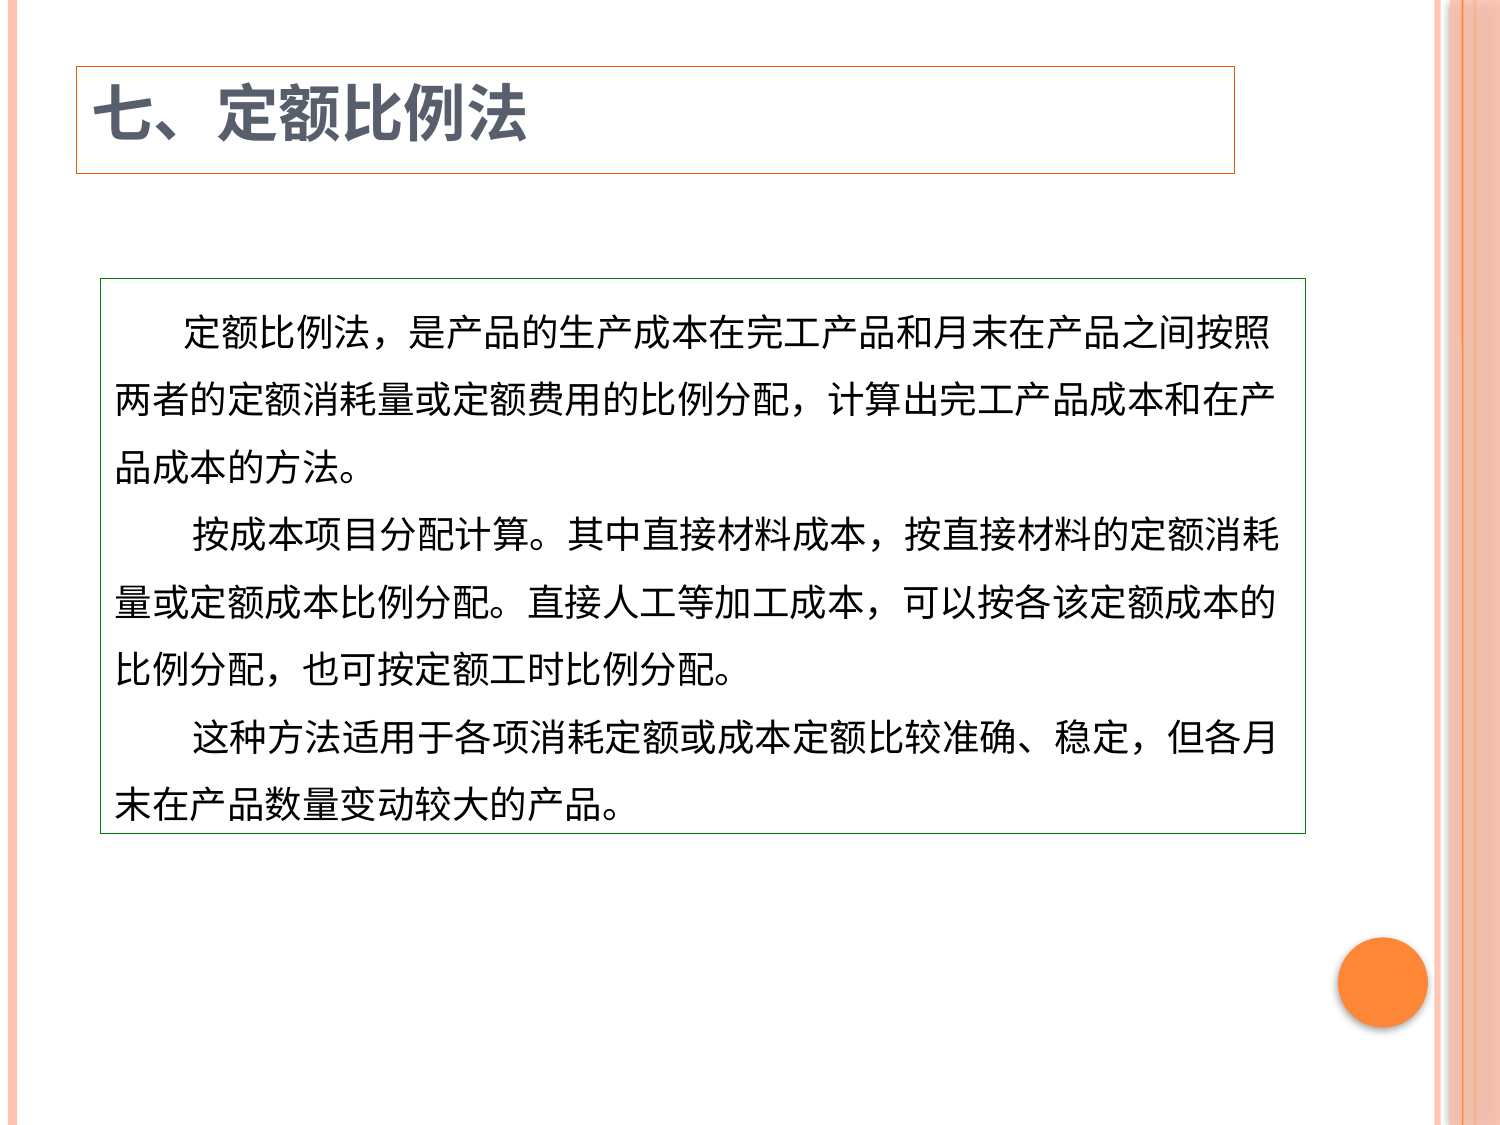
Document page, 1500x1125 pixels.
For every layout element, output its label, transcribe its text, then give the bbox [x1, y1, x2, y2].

text_box 七、定额比例法 [76, 66, 1235, 174]
text_box 定额比例法，是产品的生产成本在完工产品和月末在产品之间按照两者的定额消耗量或定额费用的比例分配，计算出完工产品成本和在产品成本的方法。 按成本项目分配计算。其中直接材料成本，按直接材料的定额消耗量或定额成本比例分配。直接人工等加工成本，可以按各该定额成本的比例分配，也可按定额工时比例分配。 这种方法适用于各项消耗定额或成本定额比较准确、稳定，但各月末在产品数量变动较大的产品。 [100, 278, 1306, 834]
